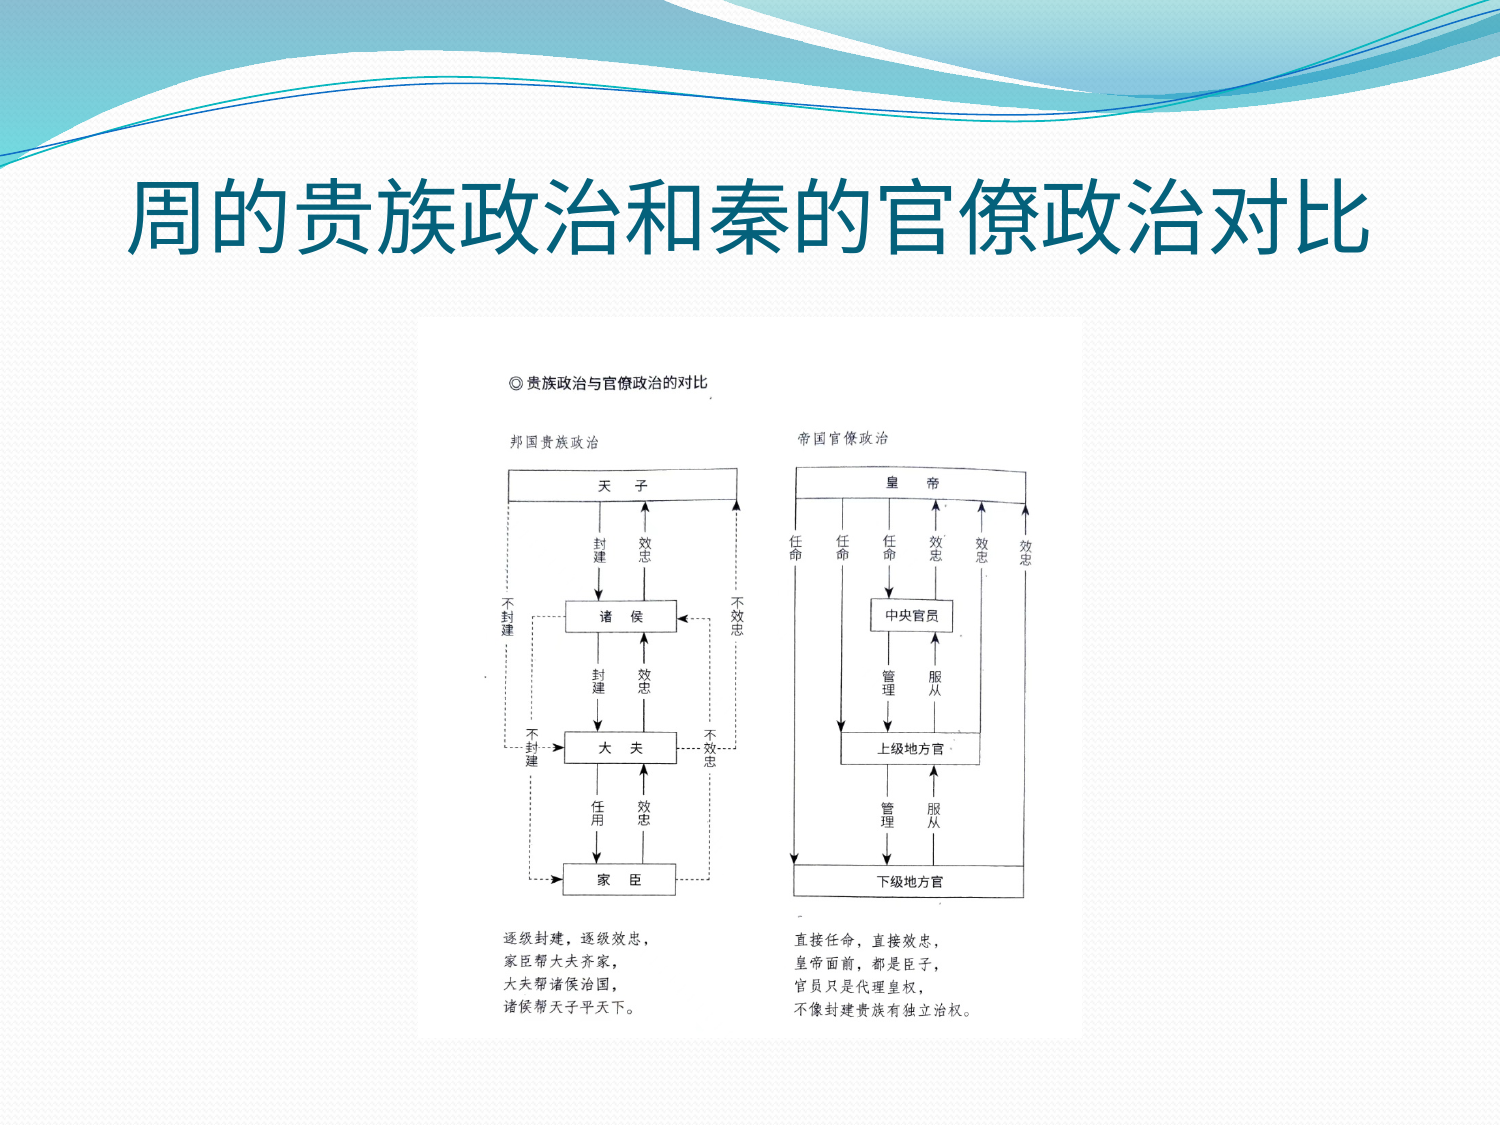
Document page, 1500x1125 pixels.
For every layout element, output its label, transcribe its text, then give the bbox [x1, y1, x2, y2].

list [417, 317, 1083, 1038]
title 周的贵族政治和秦的官僚政治对比 [75, 115, 1425, 266]
